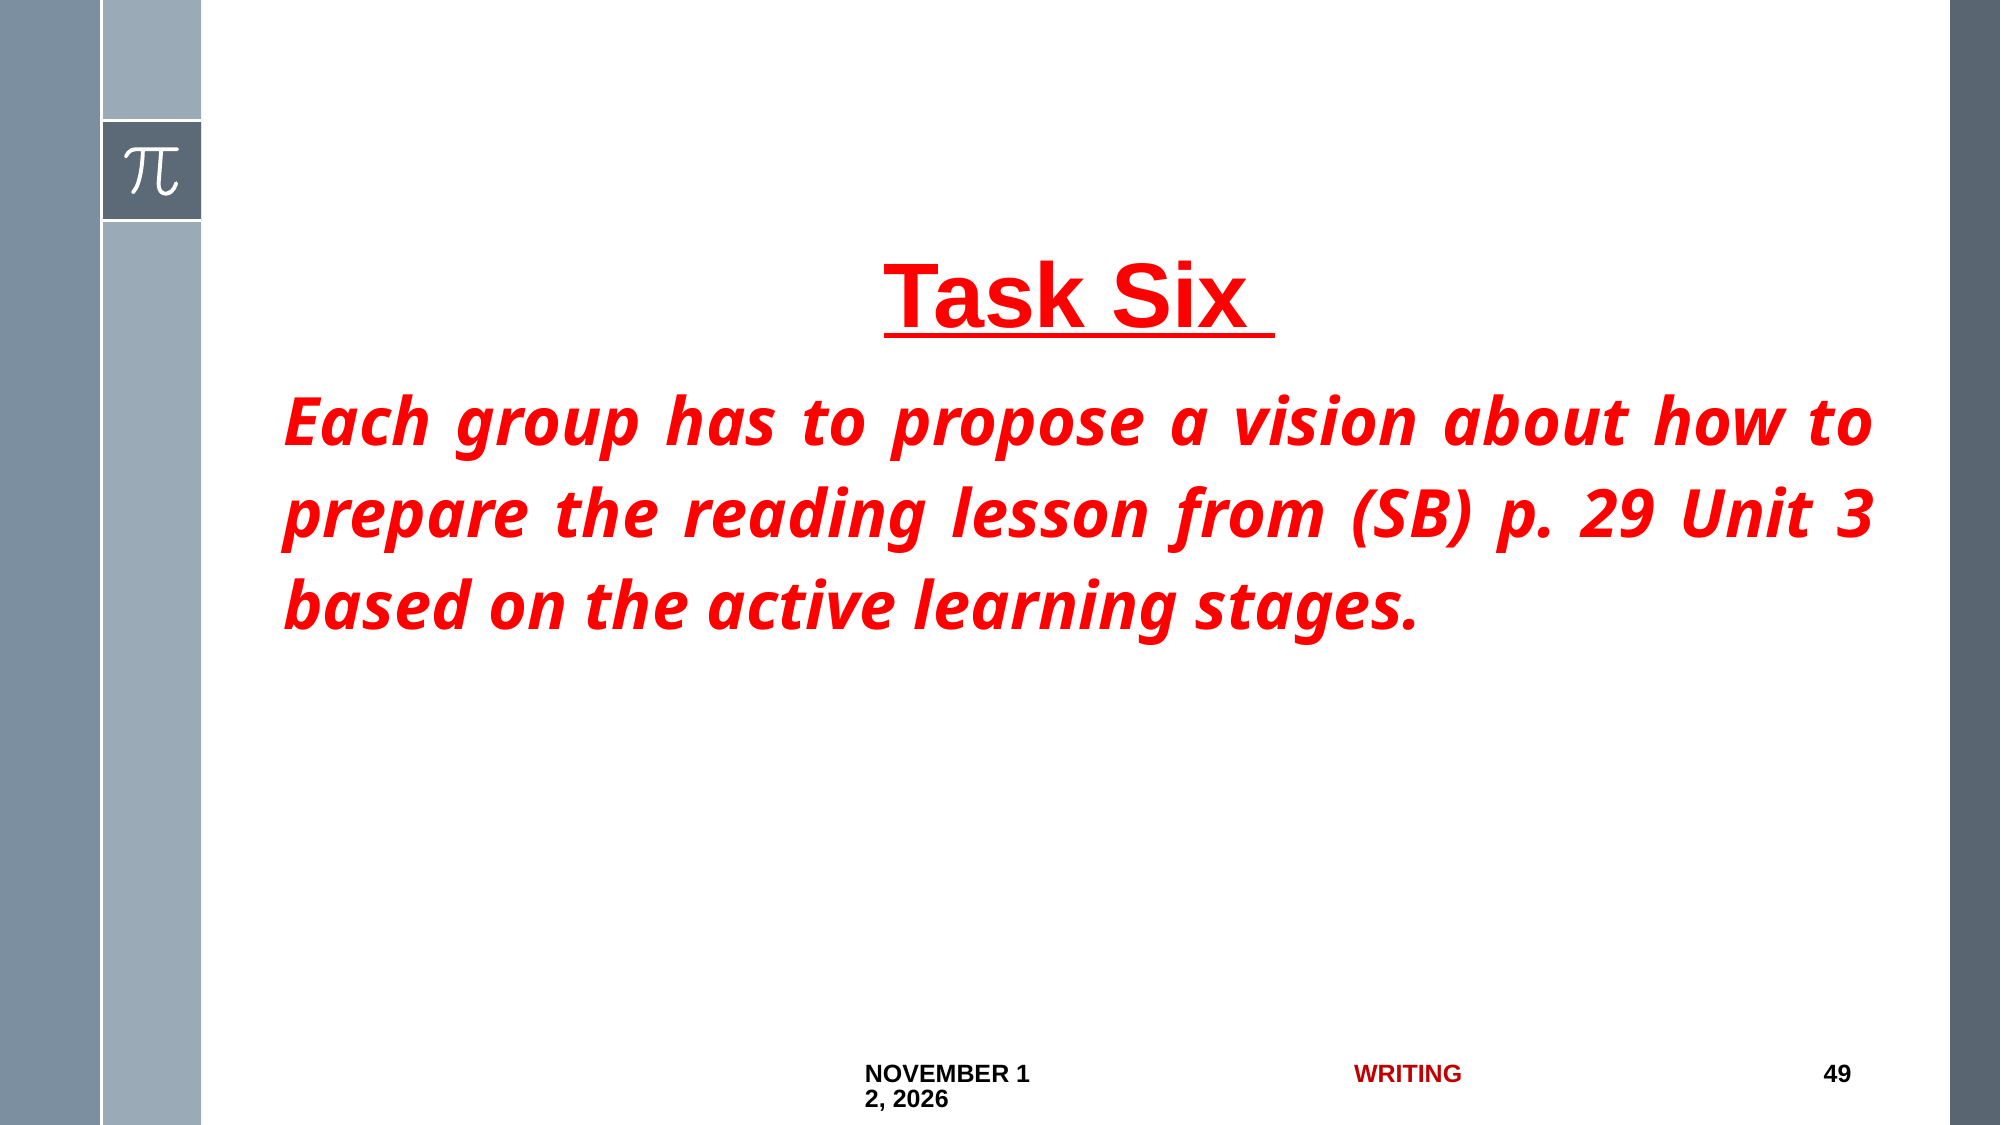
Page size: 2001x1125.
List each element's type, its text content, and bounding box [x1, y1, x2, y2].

slide_number 49 [1766, 1042, 1867, 1103]
footer Writing [1082, 1042, 1735, 1103]
text_box Task Six Each group has to propose a vision about how to prepare the reading lesson from (SB) p. 29 Unit 3 based on the active learning stages. [268, 212, 1891, 651]
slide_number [849, 1042, 1050, 1103]
